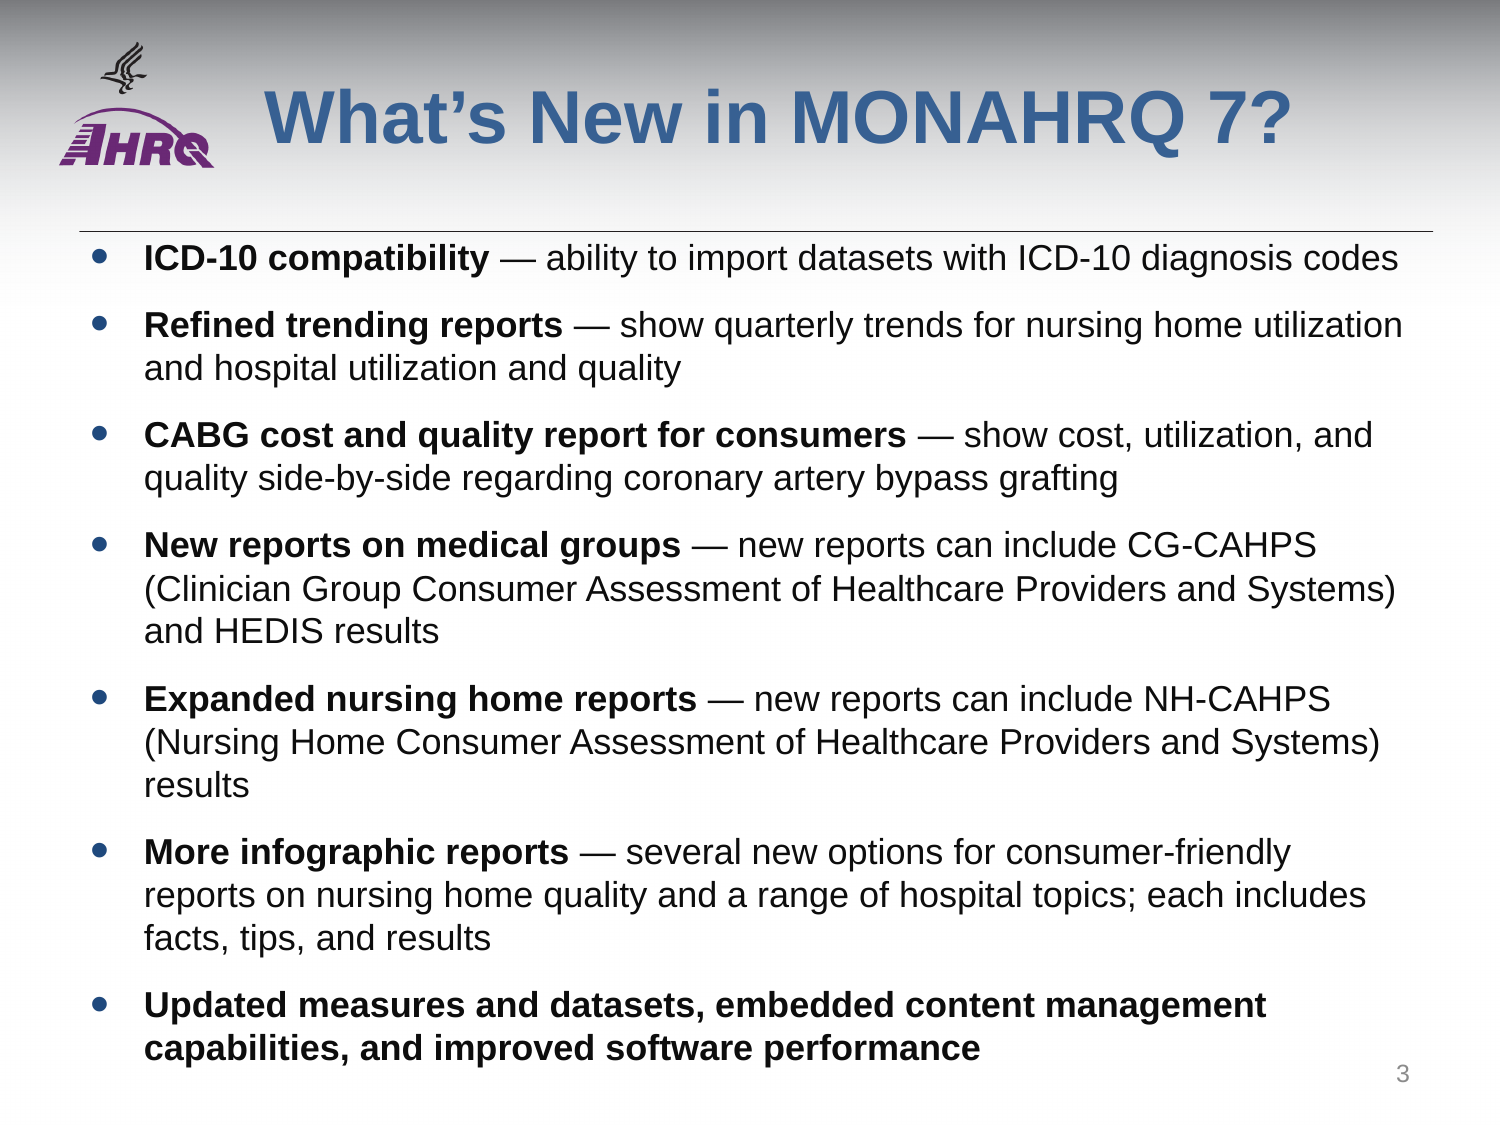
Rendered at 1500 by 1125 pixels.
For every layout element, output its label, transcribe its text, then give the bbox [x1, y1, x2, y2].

list ICD-10 compatibility — ability to import datasets with ICD-10 diagnosis codes Refined trending reports — show quarterly trends for nursing home utilization and hospital utilization and quality CABG cost and quality report for consumers — show cost, utilization, and quality side-by-side regarding coronary artery bypass grafting New reports on medical groups — new reports can include CG-CAHPS (Clinician Group Consumer Assessment of Healthcare Providers and Systems) and HEDIS results Expanded nursing home reports — new reports can include NH-CAHPS (Nursing Home Consumer Assessment of Healthcare Providers and Systems) results More infographic reports — several new options for consumer-friendly reports on nursing home quality and a range of hospital topics; each includes facts, tips, and results Updated measures and datasets, embedded content management capabilities, and improved software performance [75, 226, 1425, 1102]
picture [0, 0, 1500, 1125]
title What’s New in MONAHRQ 7? [249, 50, 1375, 176]
slide_number 3 [1074, 1042, 1425, 1103]
